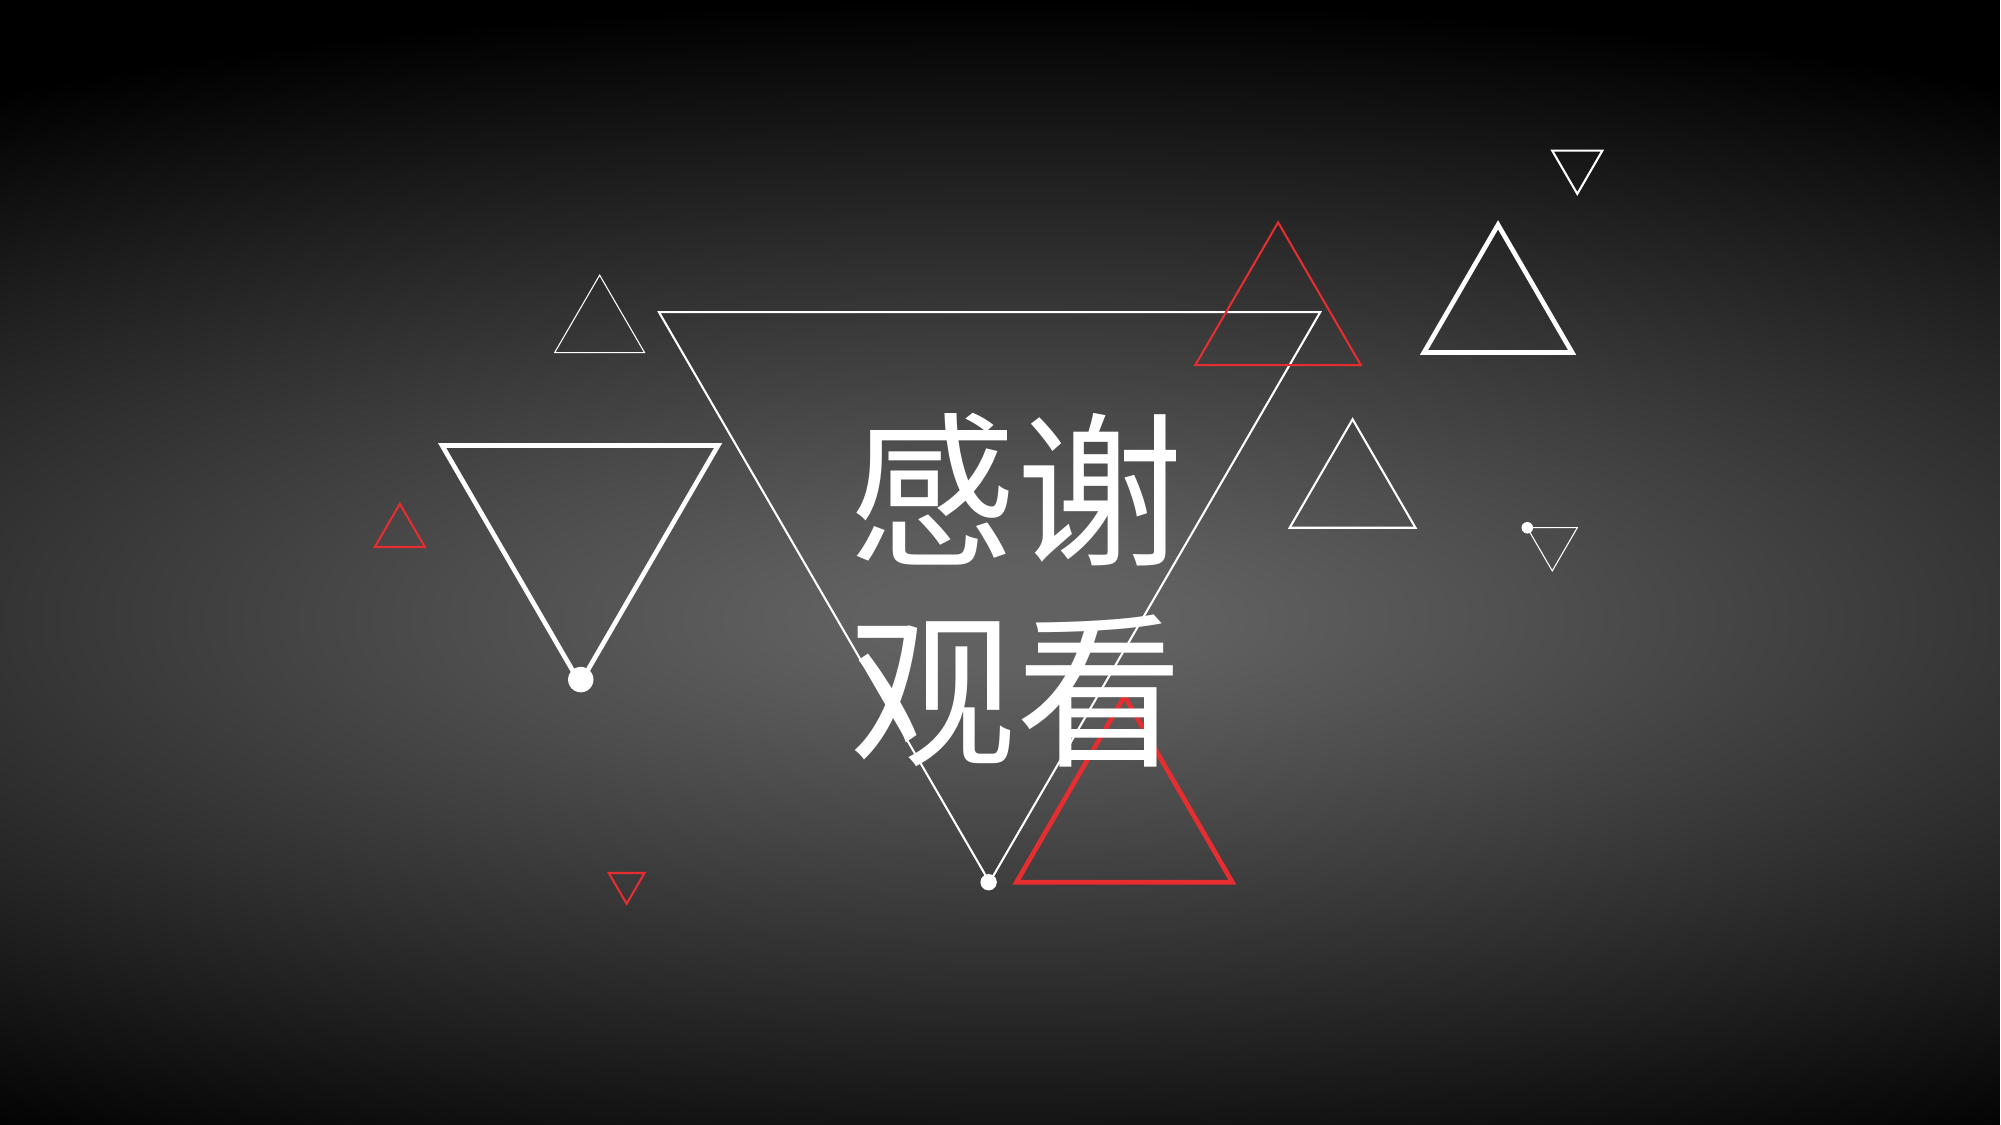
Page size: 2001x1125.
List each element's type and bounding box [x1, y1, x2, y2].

picture [0, 0, 2000, 1125]
text_box [374, 150, 1603, 904]
